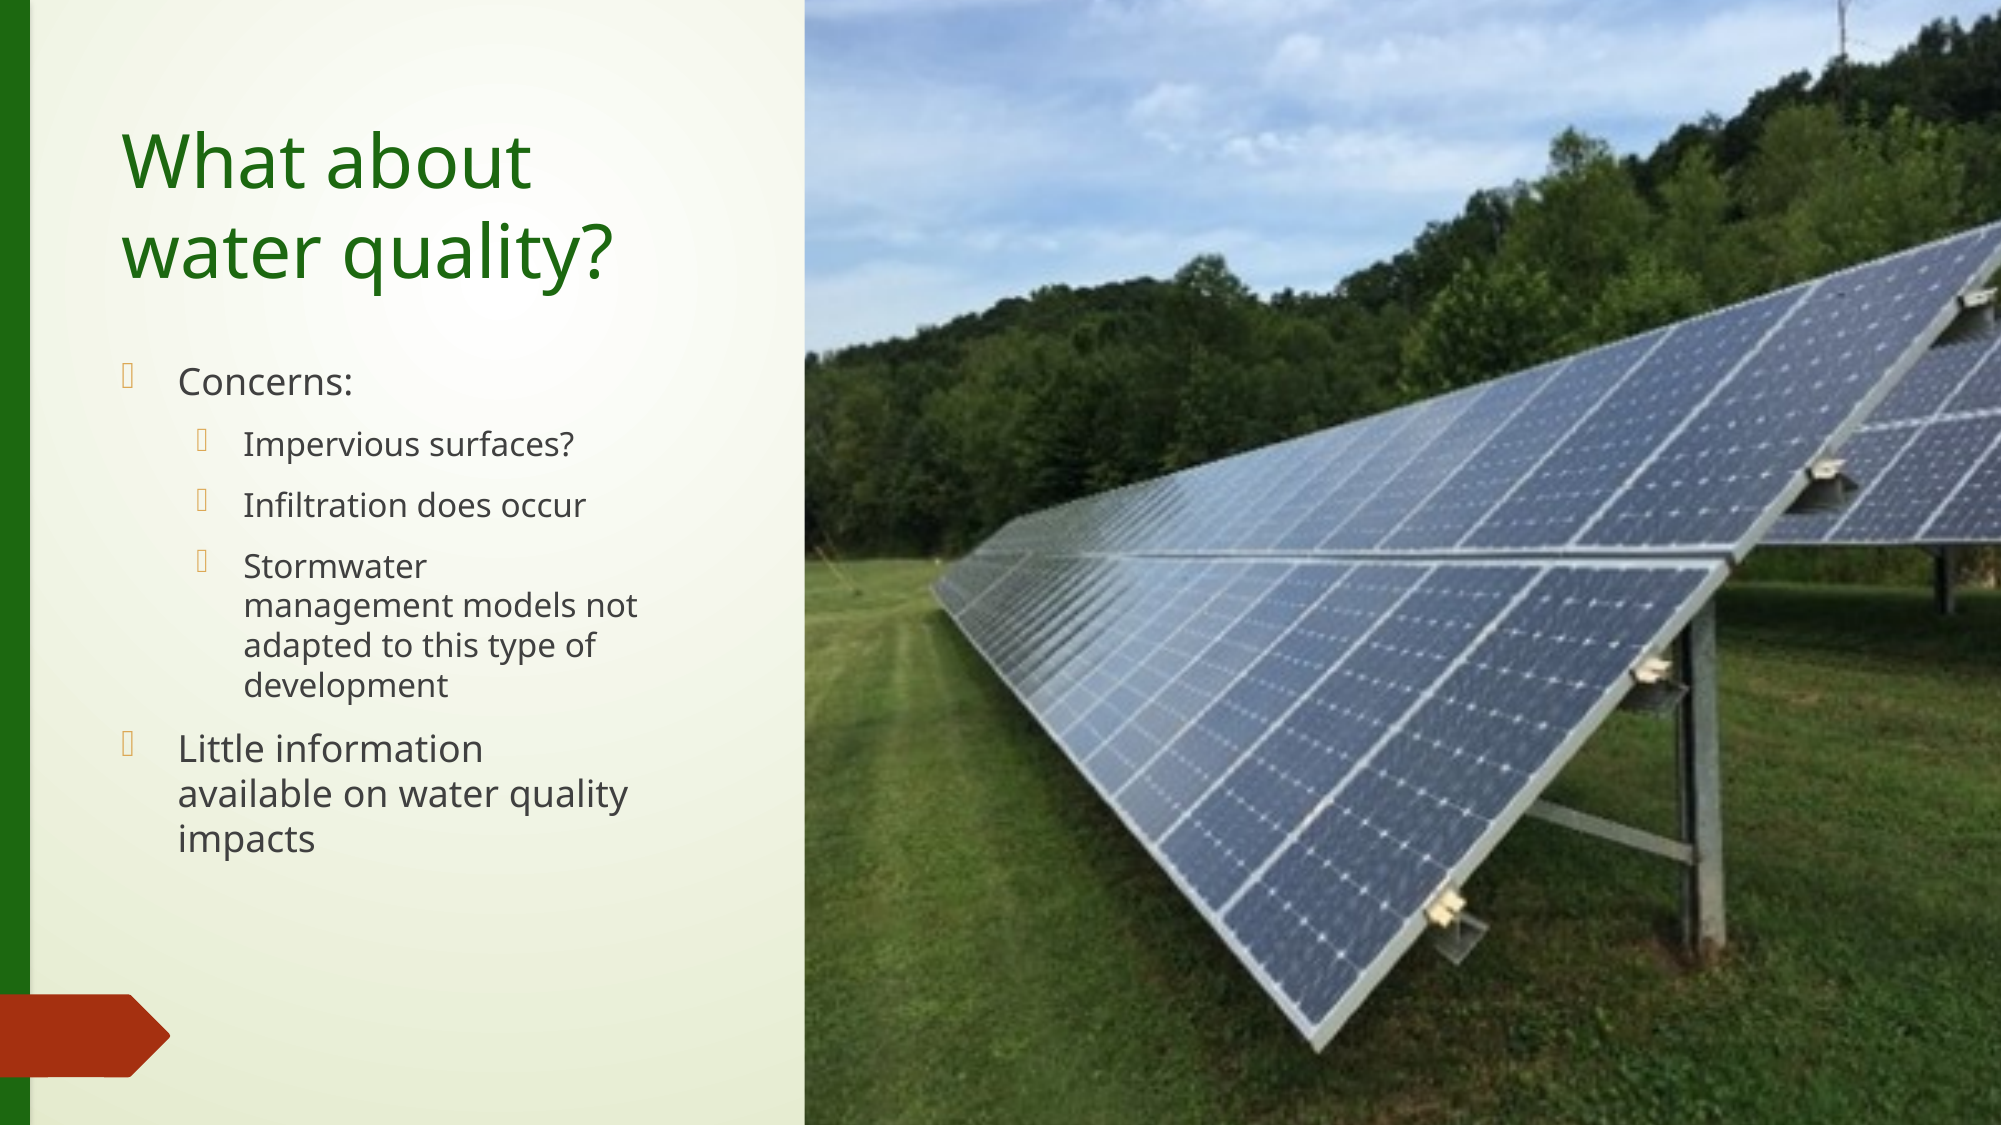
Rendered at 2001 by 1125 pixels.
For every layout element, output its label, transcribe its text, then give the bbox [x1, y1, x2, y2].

text_box [0, 1079, 31, 1125]
picture [804, 0, 2001, 1125]
text_box [31, 0, 804, 1125]
text_box [0, 992, 172, 1079]
text_box [0, 0, 31, 992]
list Concerns: Impervious surfaces? Infiltration does occur Stormwater management models not adapted to this type of development Little information available on water quality impacts [106, 350, 657, 967]
title What about water quality? [106, 105, 706, 313]
